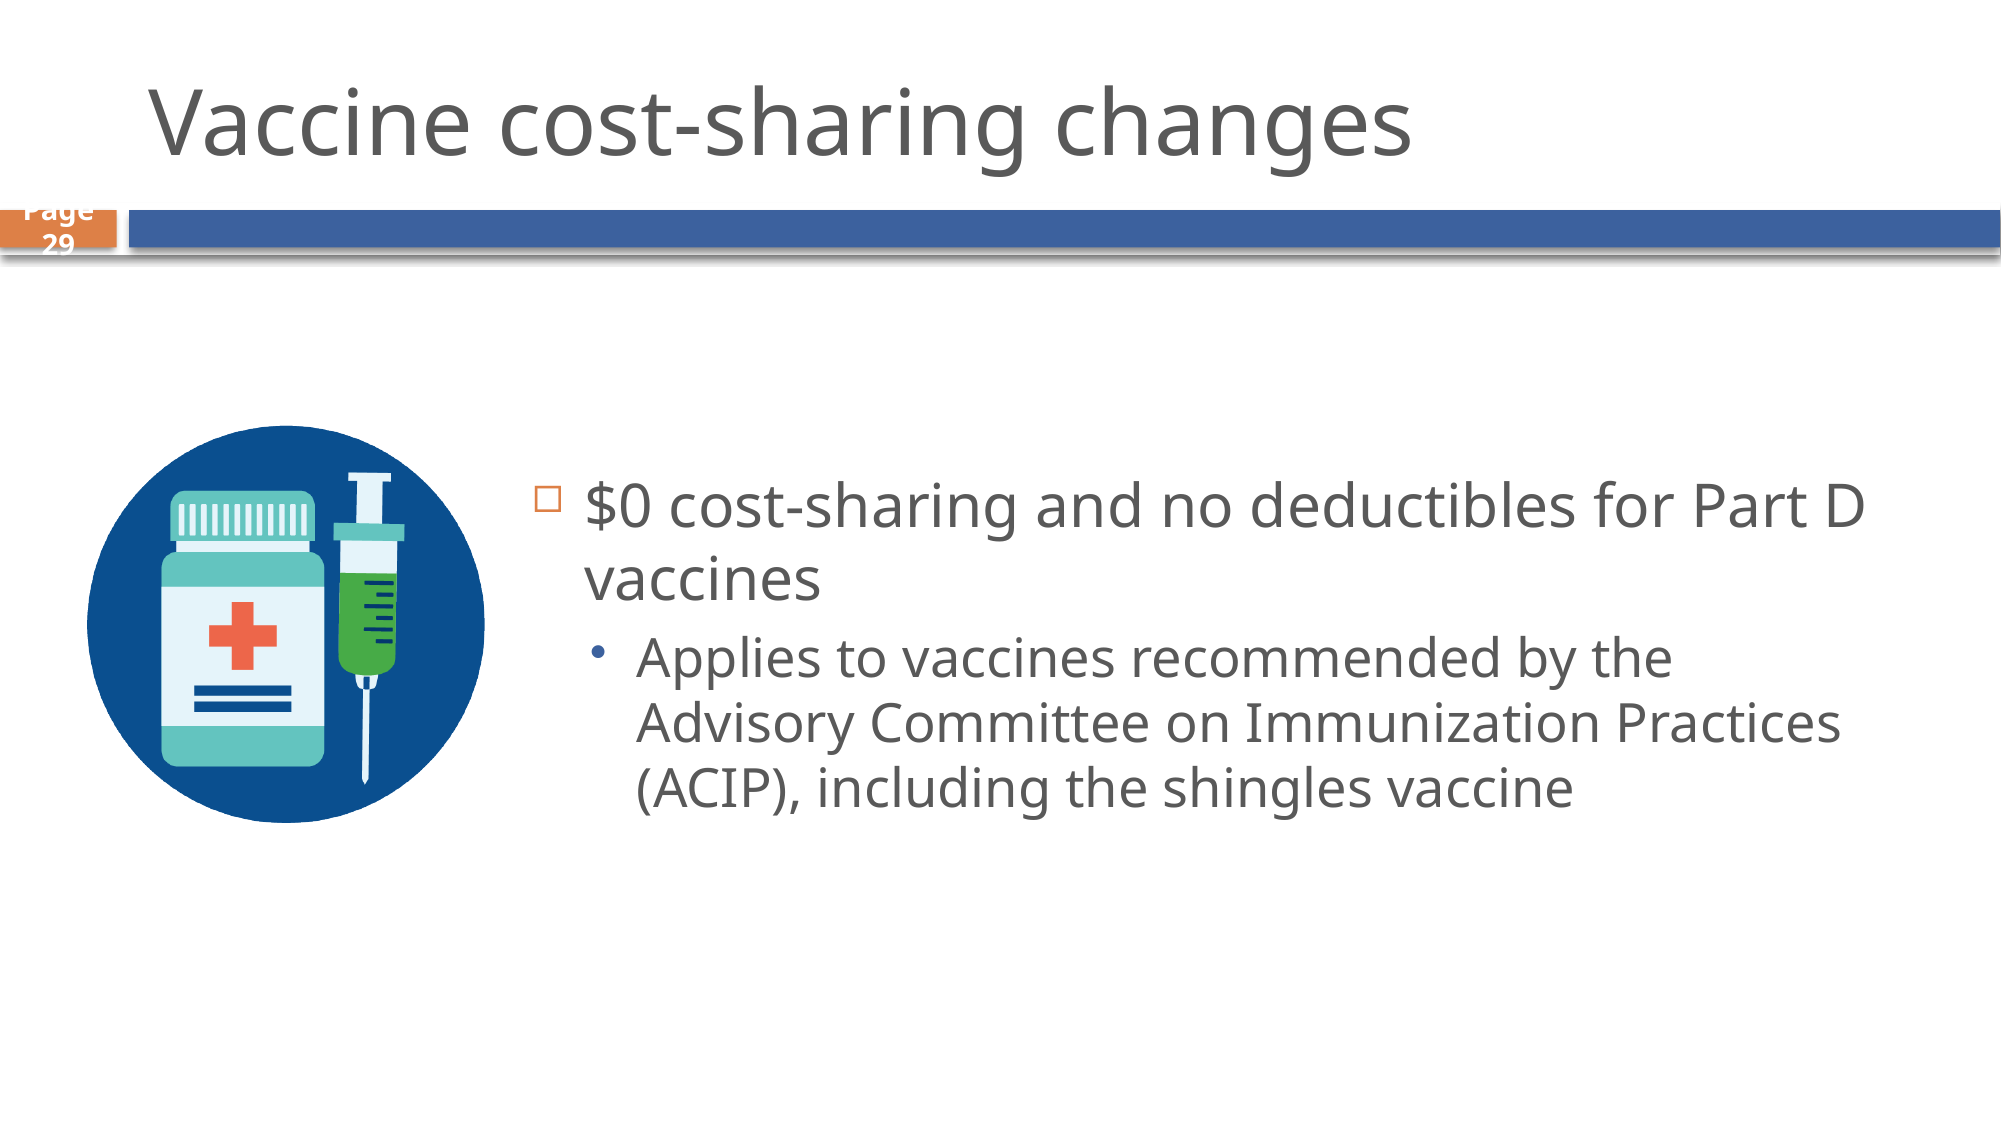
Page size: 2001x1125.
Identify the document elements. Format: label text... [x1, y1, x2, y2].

slide_number Page 29 [0, 208, 117, 249]
picture [87, 425, 486, 824]
list $0 cost-sharing and no deductibles for Part D vaccines Applies to vaccines recommended by the Advisory Committee on Immunization Practices (ACIP), including the shingles vaccine [517, 459, 1918, 1000]
title Vaccine cost-sharing changes [133, 37, 1918, 200]
